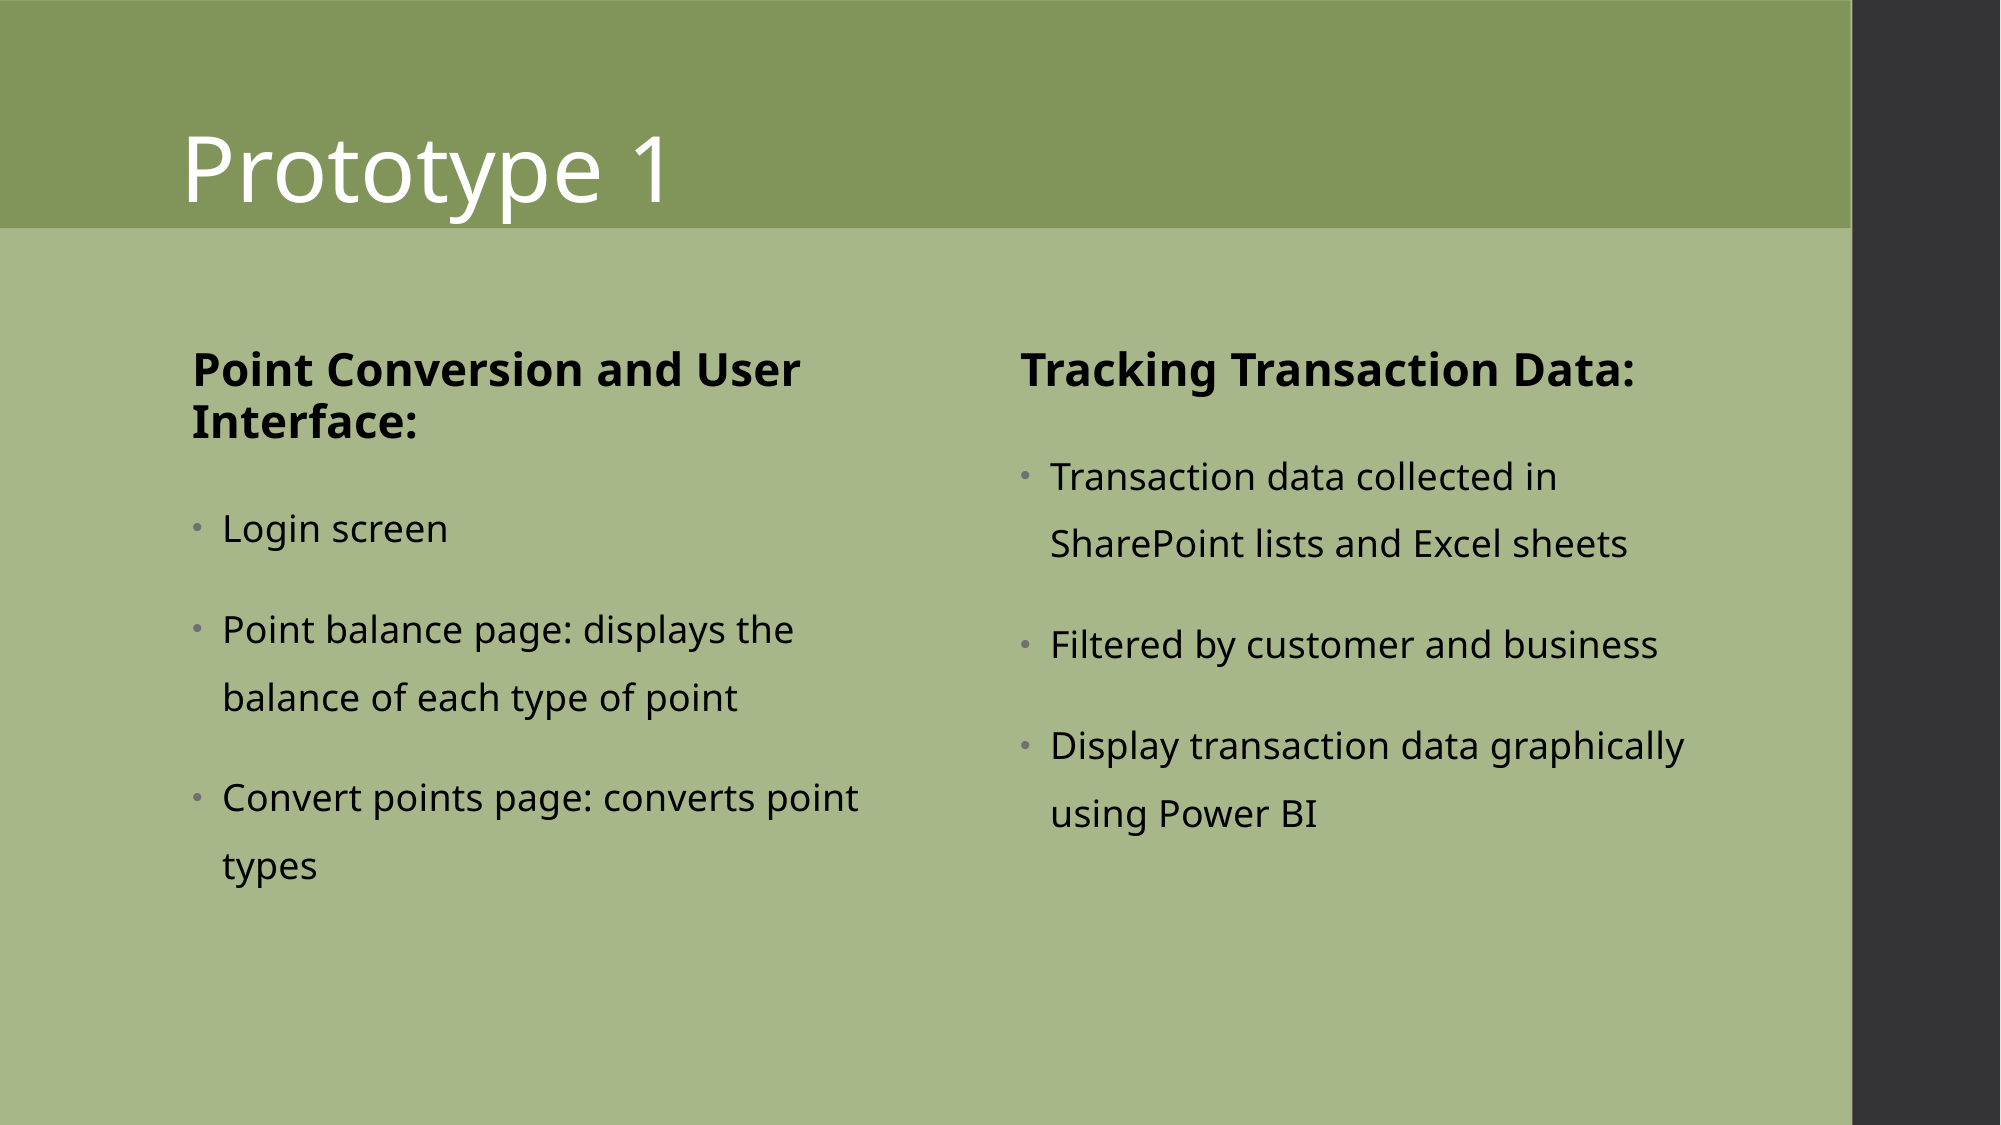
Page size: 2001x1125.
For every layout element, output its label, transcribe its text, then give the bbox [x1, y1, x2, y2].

text_box Prototype 1 [0, 0, 1851, 229]
list Point Conversion and User Interface: Login screen Point balance page: displays the balance of each type of point Convert points page: converts point types [177, 337, 913, 1014]
list Tracking Transaction Data: Transaction data collected in SharePoint lists and Excel sheets Filtered by customer and business Display transaction data graphically using Power BI [1005, 337, 1740, 1014]
